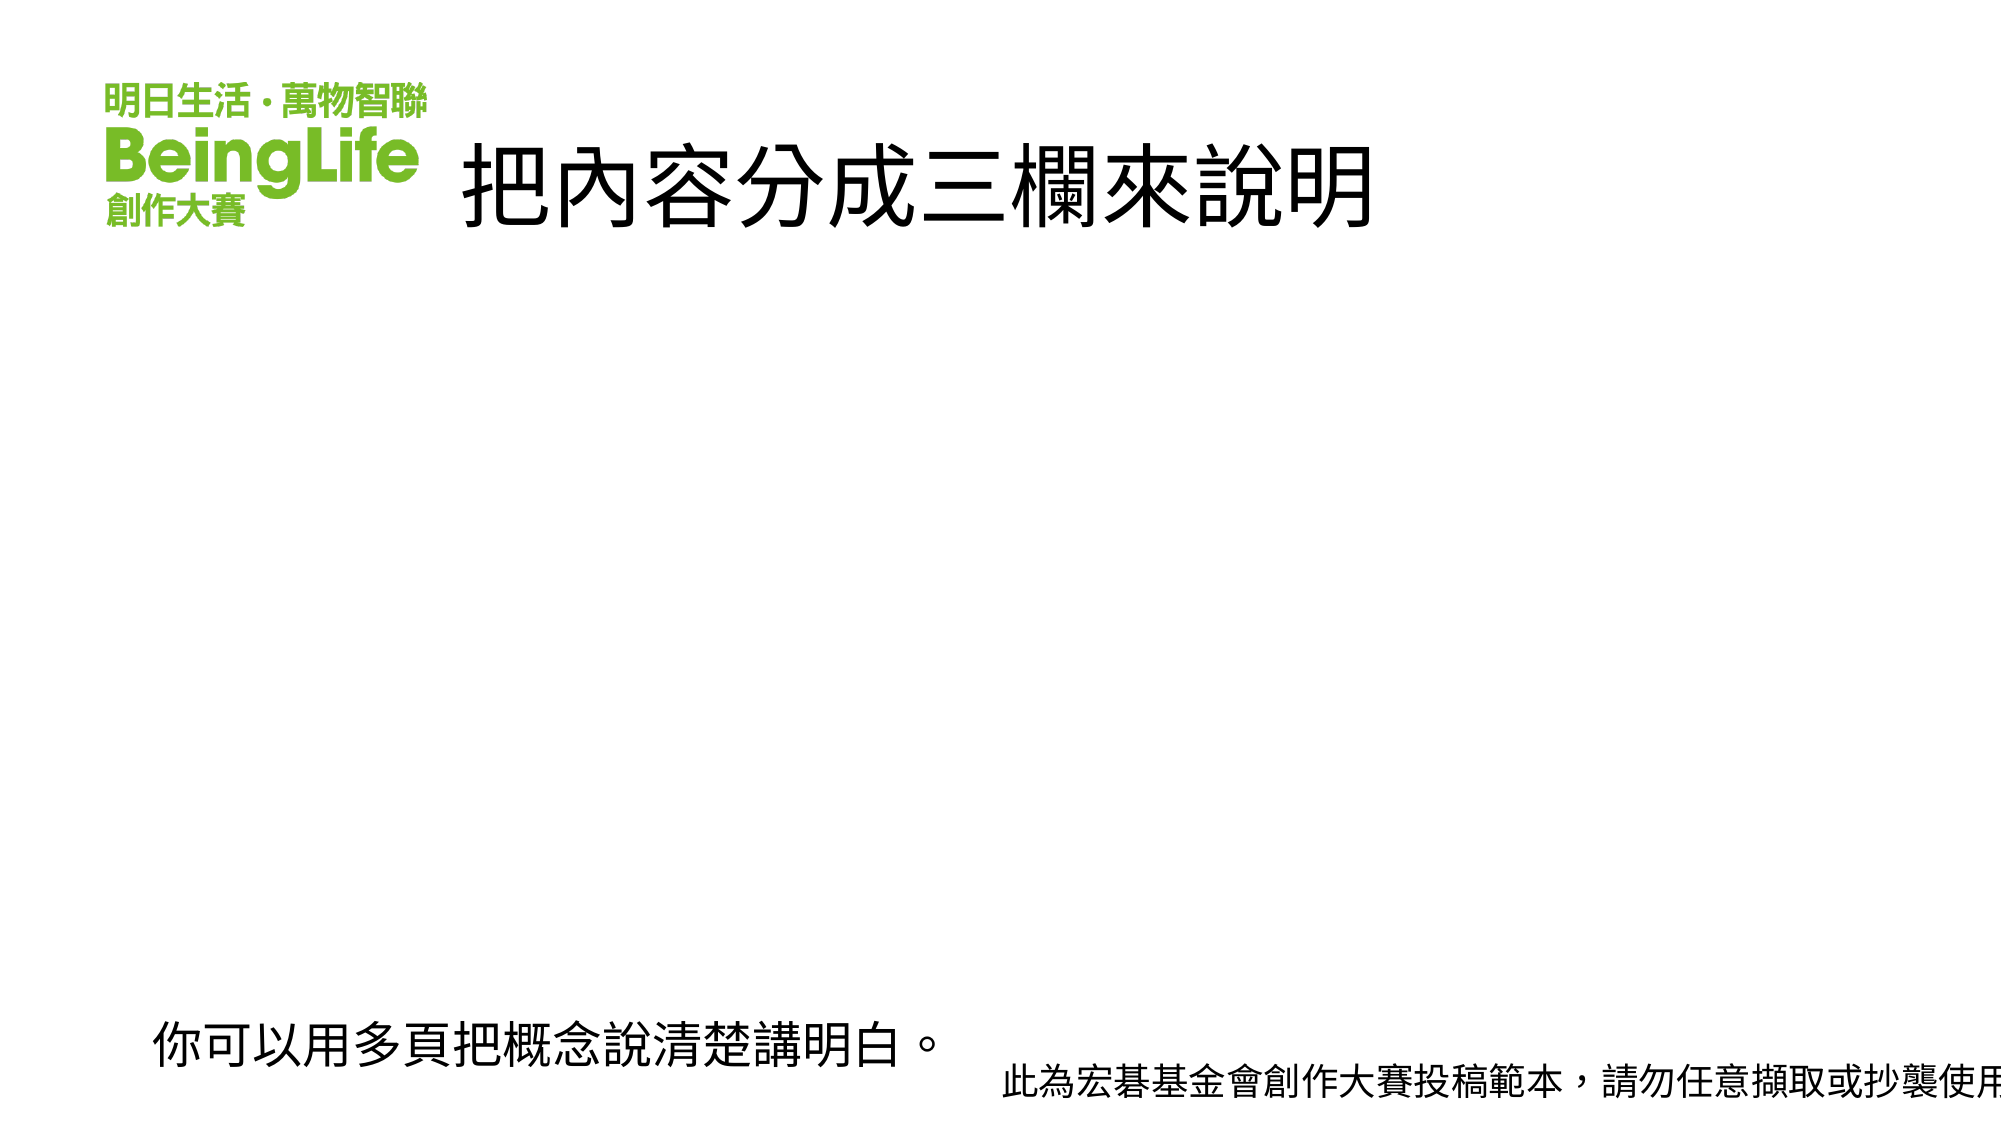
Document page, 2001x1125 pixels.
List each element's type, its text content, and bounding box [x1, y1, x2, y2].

picture [105, 82, 427, 227]
text_box 你可以用多頁把概念說清楚講明白。 [137, 1013, 1863, 1085]
title 把內容分成三欄來說明 [444, 82, 2000, 300]
